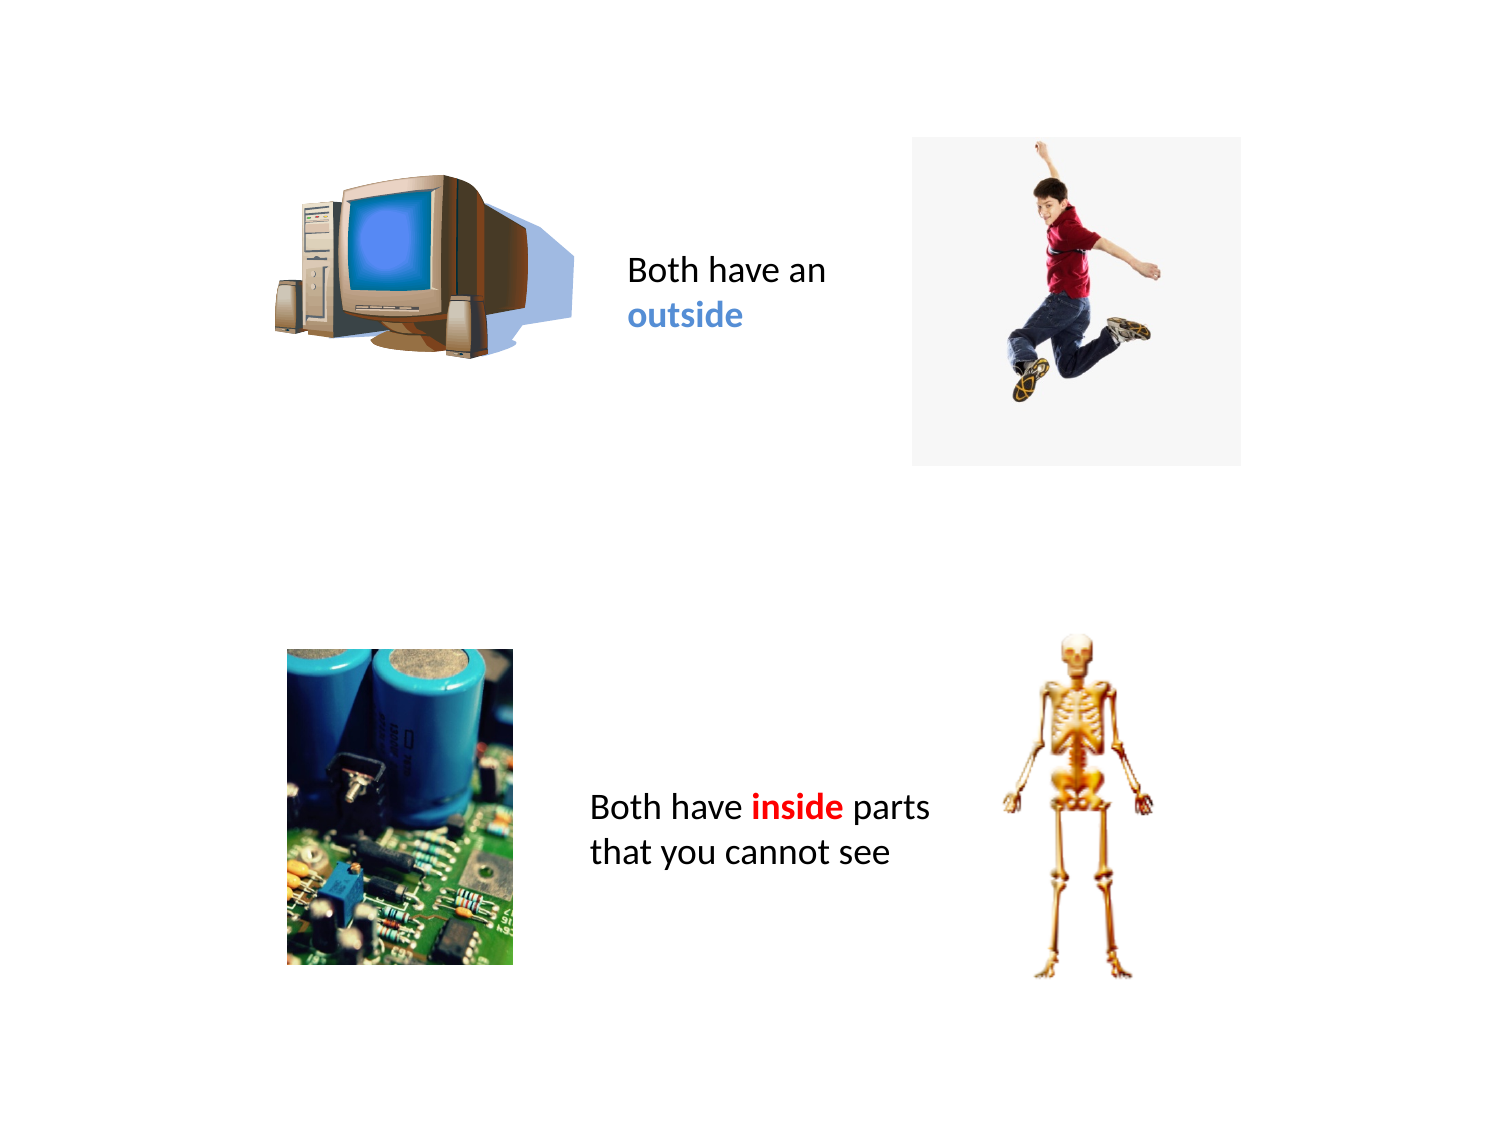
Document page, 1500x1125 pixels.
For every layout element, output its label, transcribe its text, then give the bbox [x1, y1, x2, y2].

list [274, 174, 575, 360]
picture [899, 624, 1259, 984]
picture [287, 649, 513, 966]
text_box Both have inside parts that you cannot see [574, 774, 894, 880]
picture [912, 137, 1241, 466]
text_box Both have an outside [612, 237, 907, 343]
